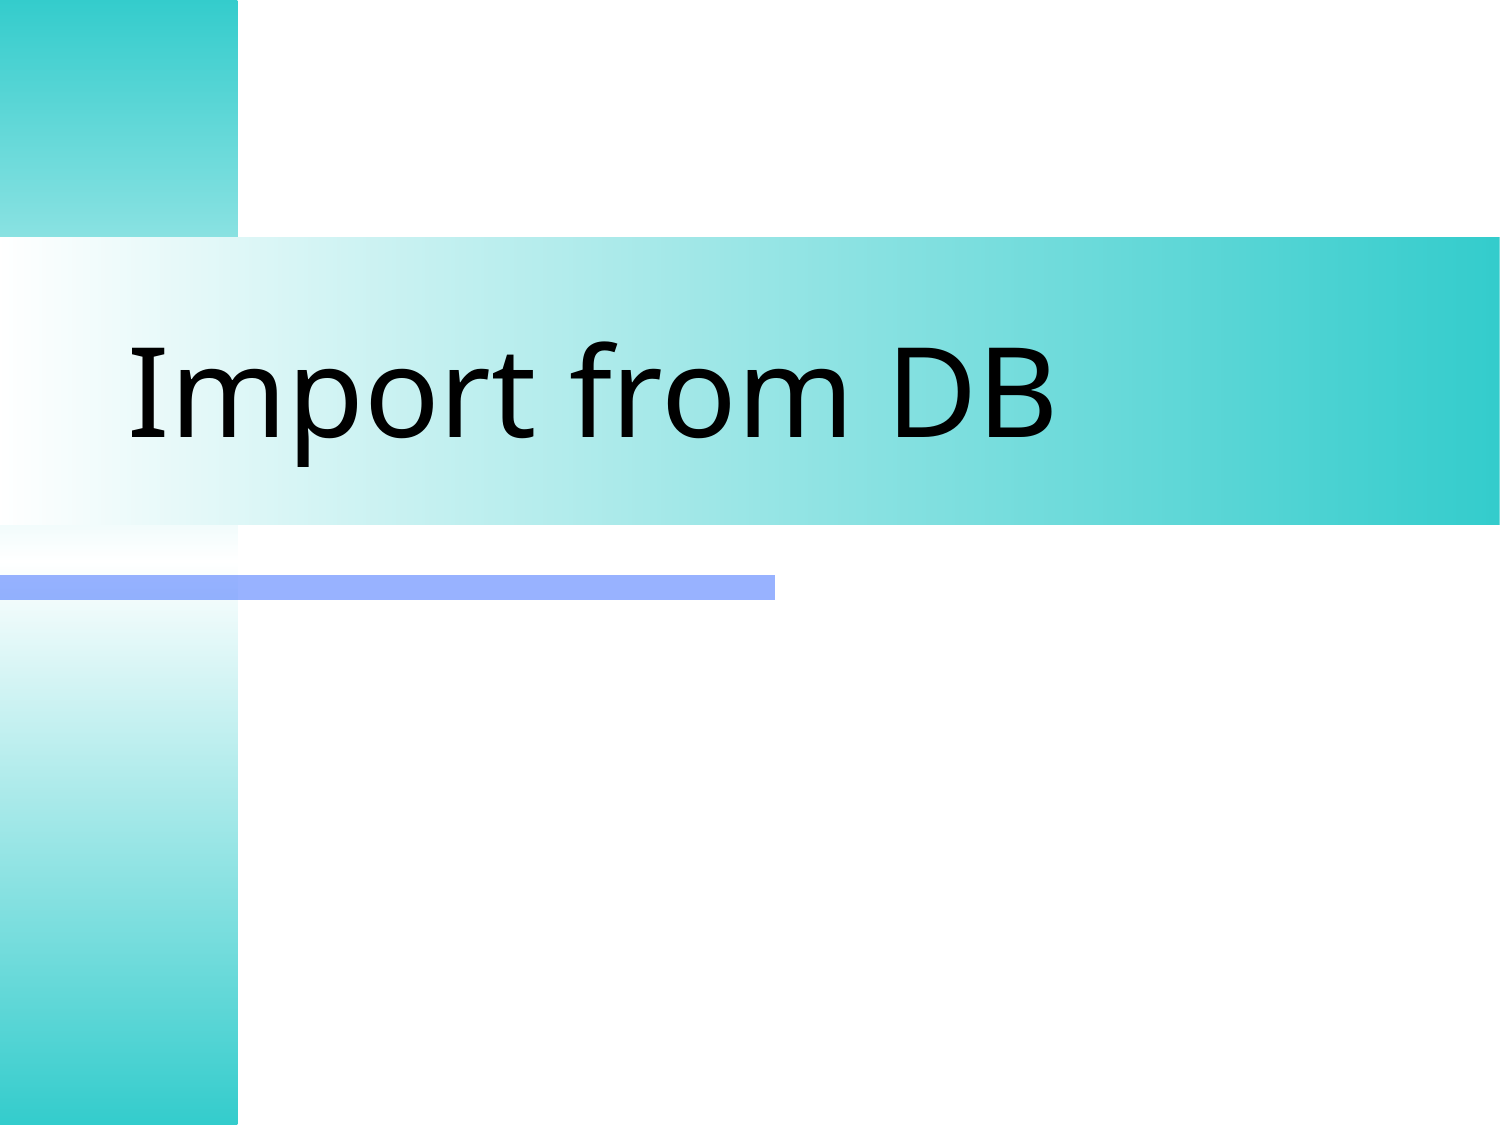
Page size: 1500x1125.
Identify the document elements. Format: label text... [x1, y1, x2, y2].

title Import from DB [112, 274, 1388, 501]
